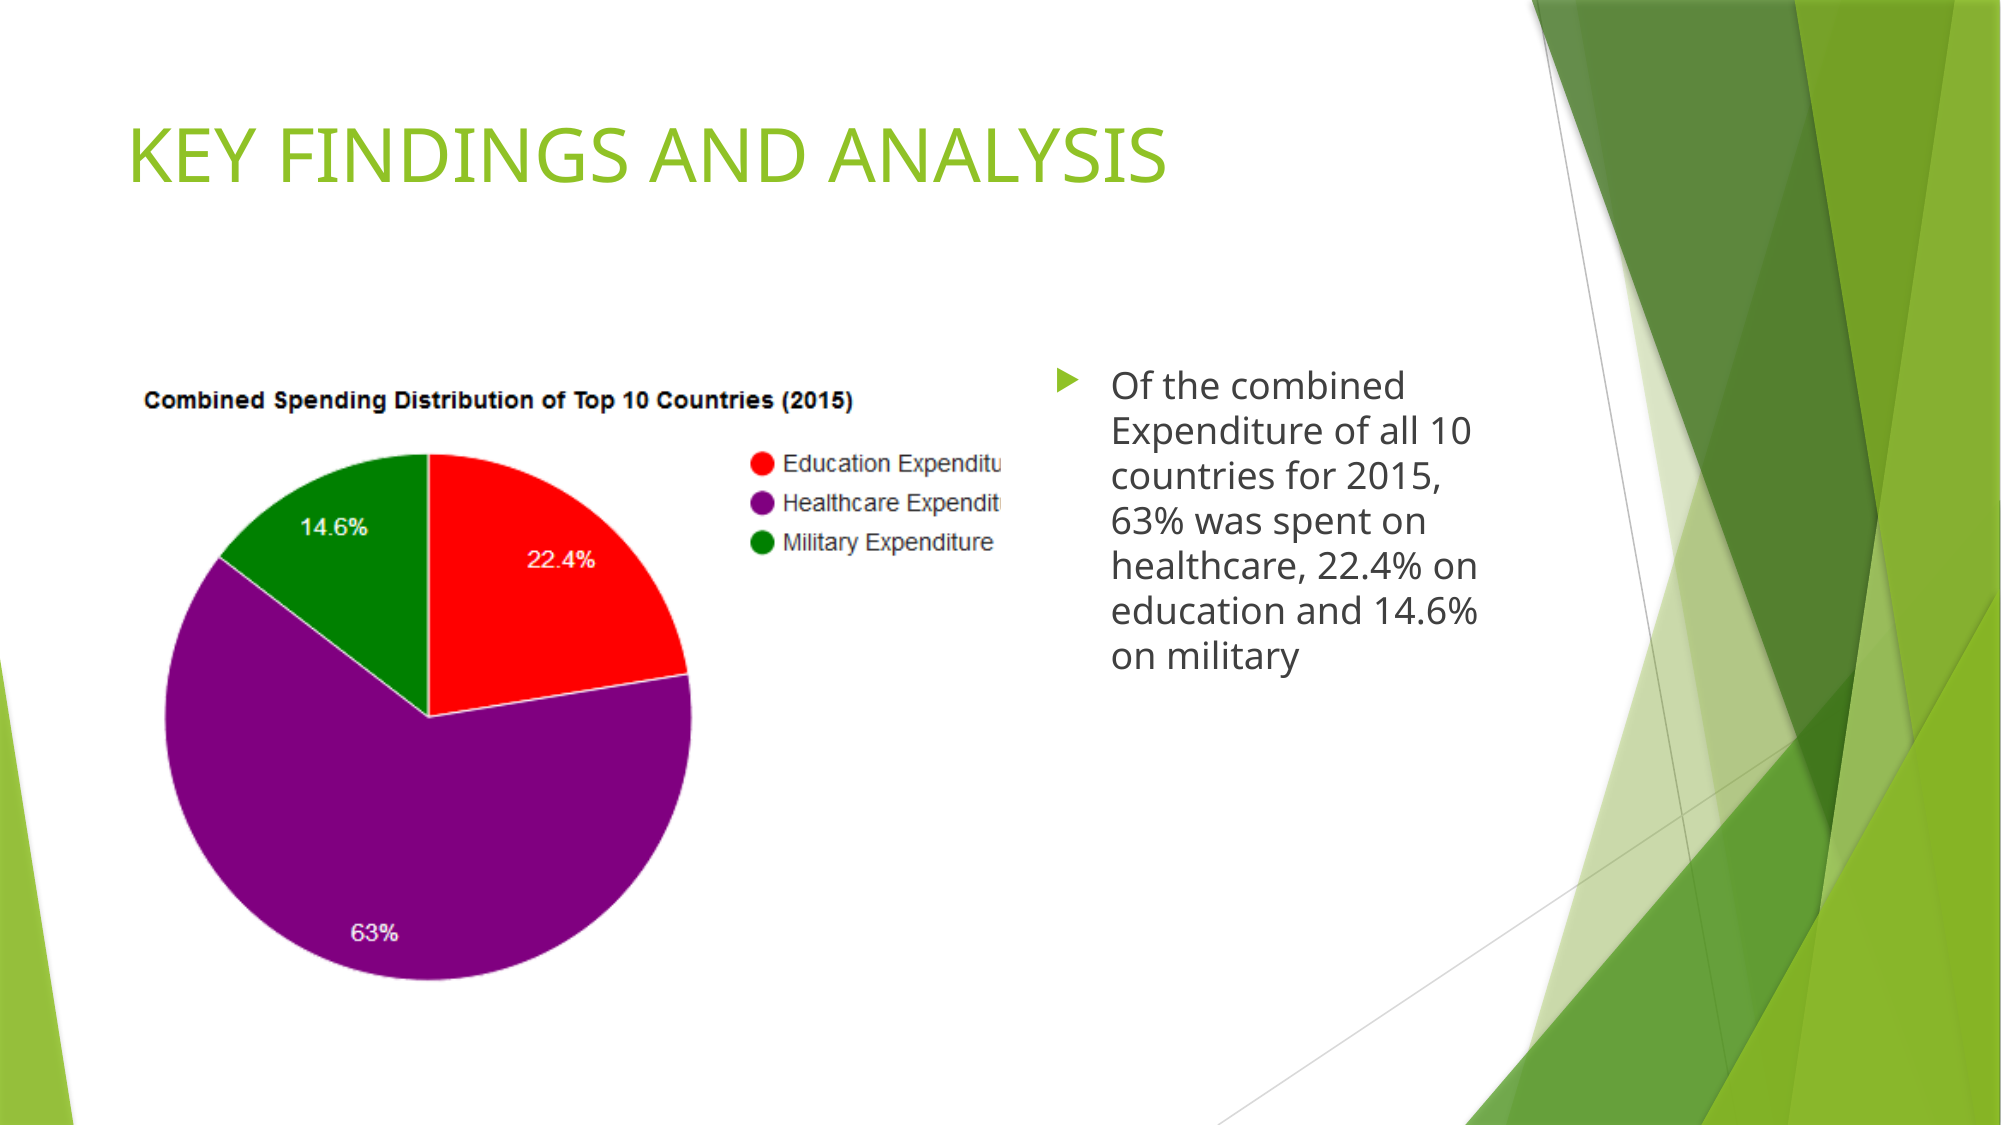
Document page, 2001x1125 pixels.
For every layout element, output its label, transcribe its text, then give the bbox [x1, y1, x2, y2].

title KEY FINDINGS AND ANALYSIS [111, 99, 1522, 317]
list Of the combined Expenditure of all 10 countries for 2015, 63% was spent on healthcare, 22.4% on education and 14.6% on military [1039, 354, 1521, 992]
picture [110, 353, 1002, 992]
